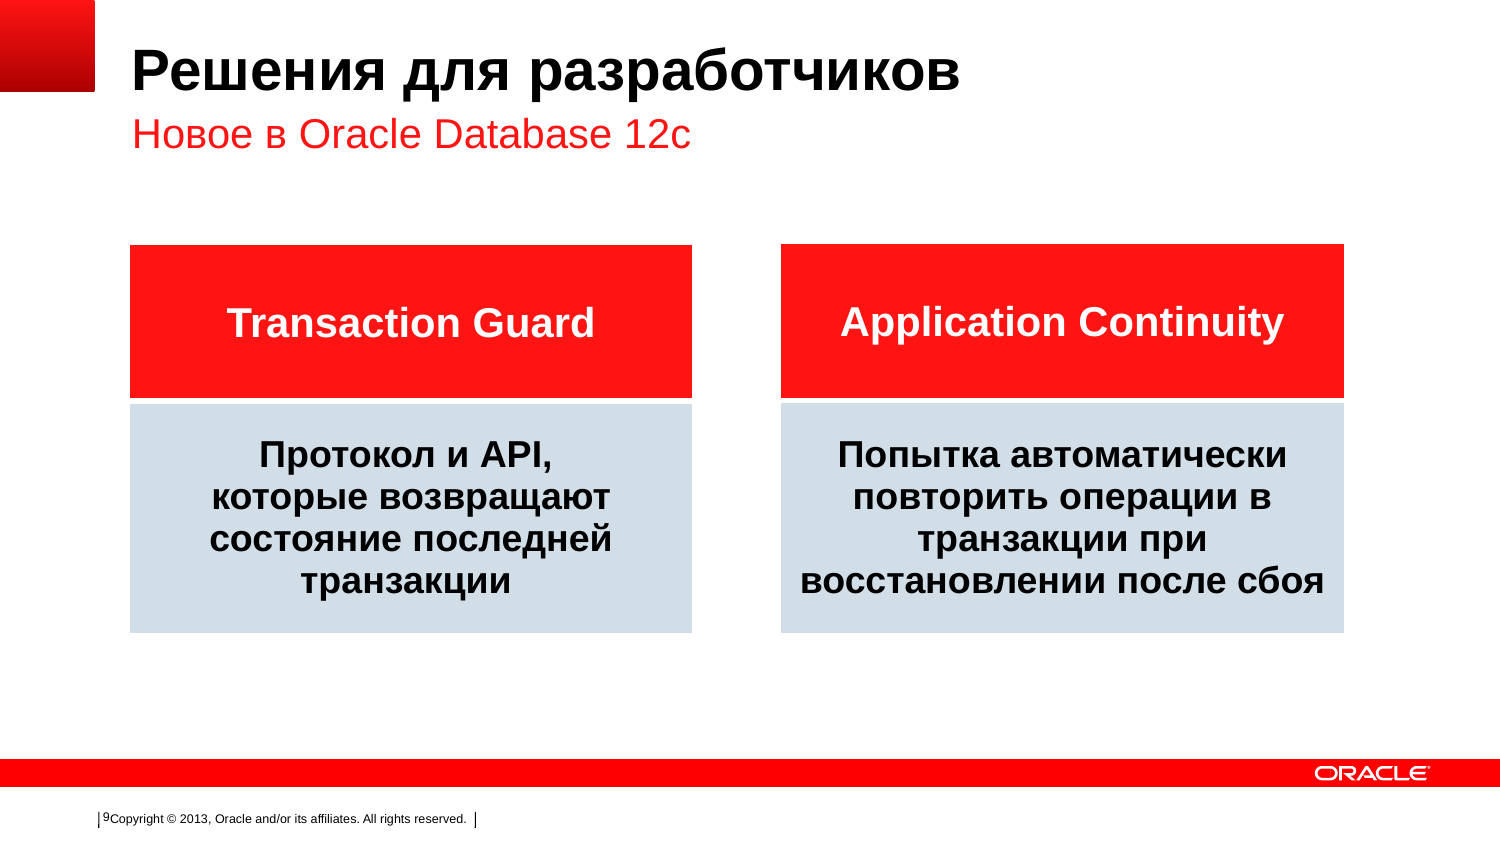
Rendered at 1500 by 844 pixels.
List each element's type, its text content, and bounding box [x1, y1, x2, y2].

table_cell Попытка автоматически повторить операции в транзакции при восстановлении после сбоя [781, 403, 1344, 633]
picture [0, 759, 1500, 787]
table_header Transaction Guard [130, 245, 692, 398]
table_header Application Continuity [781, 244, 1344, 398]
title Решения для разработчиков [131, 40, 1482, 106]
table_cell Протокол и API, которые возвращают состояние последней транзакции [130, 404, 692, 633]
list Новое в Oracle Database 12c [131, 106, 1482, 157]
